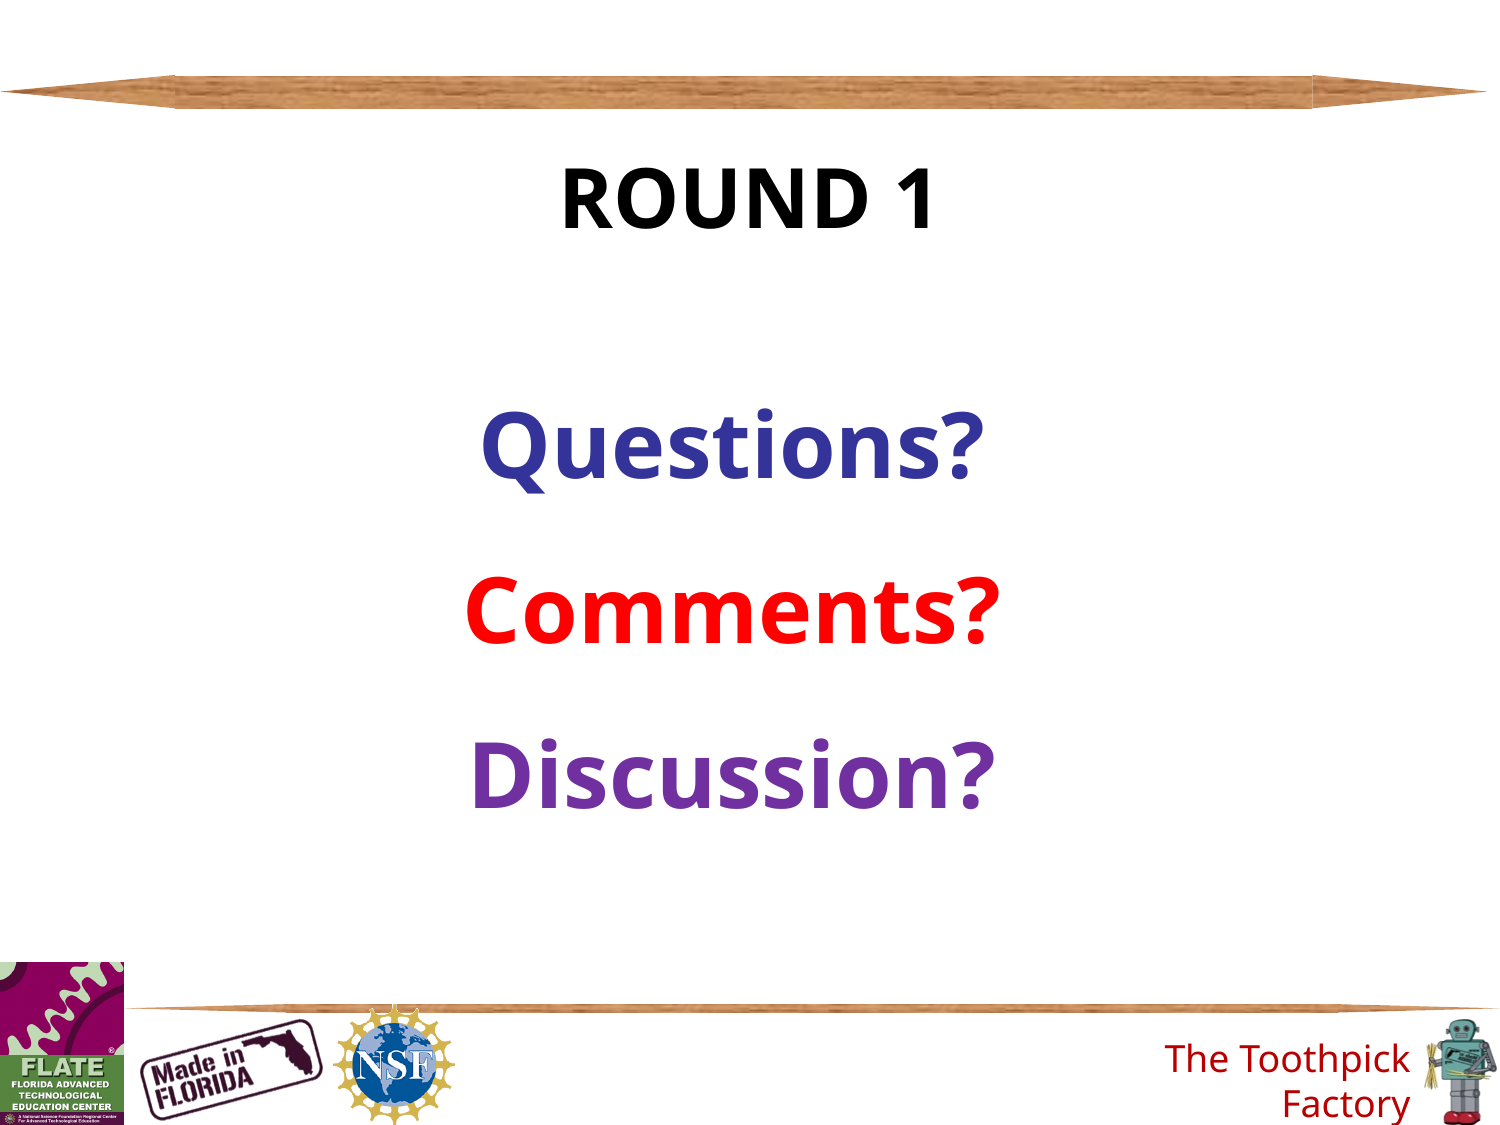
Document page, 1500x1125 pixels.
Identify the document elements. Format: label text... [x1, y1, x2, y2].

text_box Questions? Comments? Discussion? [387, 324, 1054, 835]
picture [0, 962, 1500, 1125]
picture [1424, 1015, 1500, 1125]
picture [0, 74, 1488, 109]
text_box ROUND 1 [0, 137, 1500, 253]
